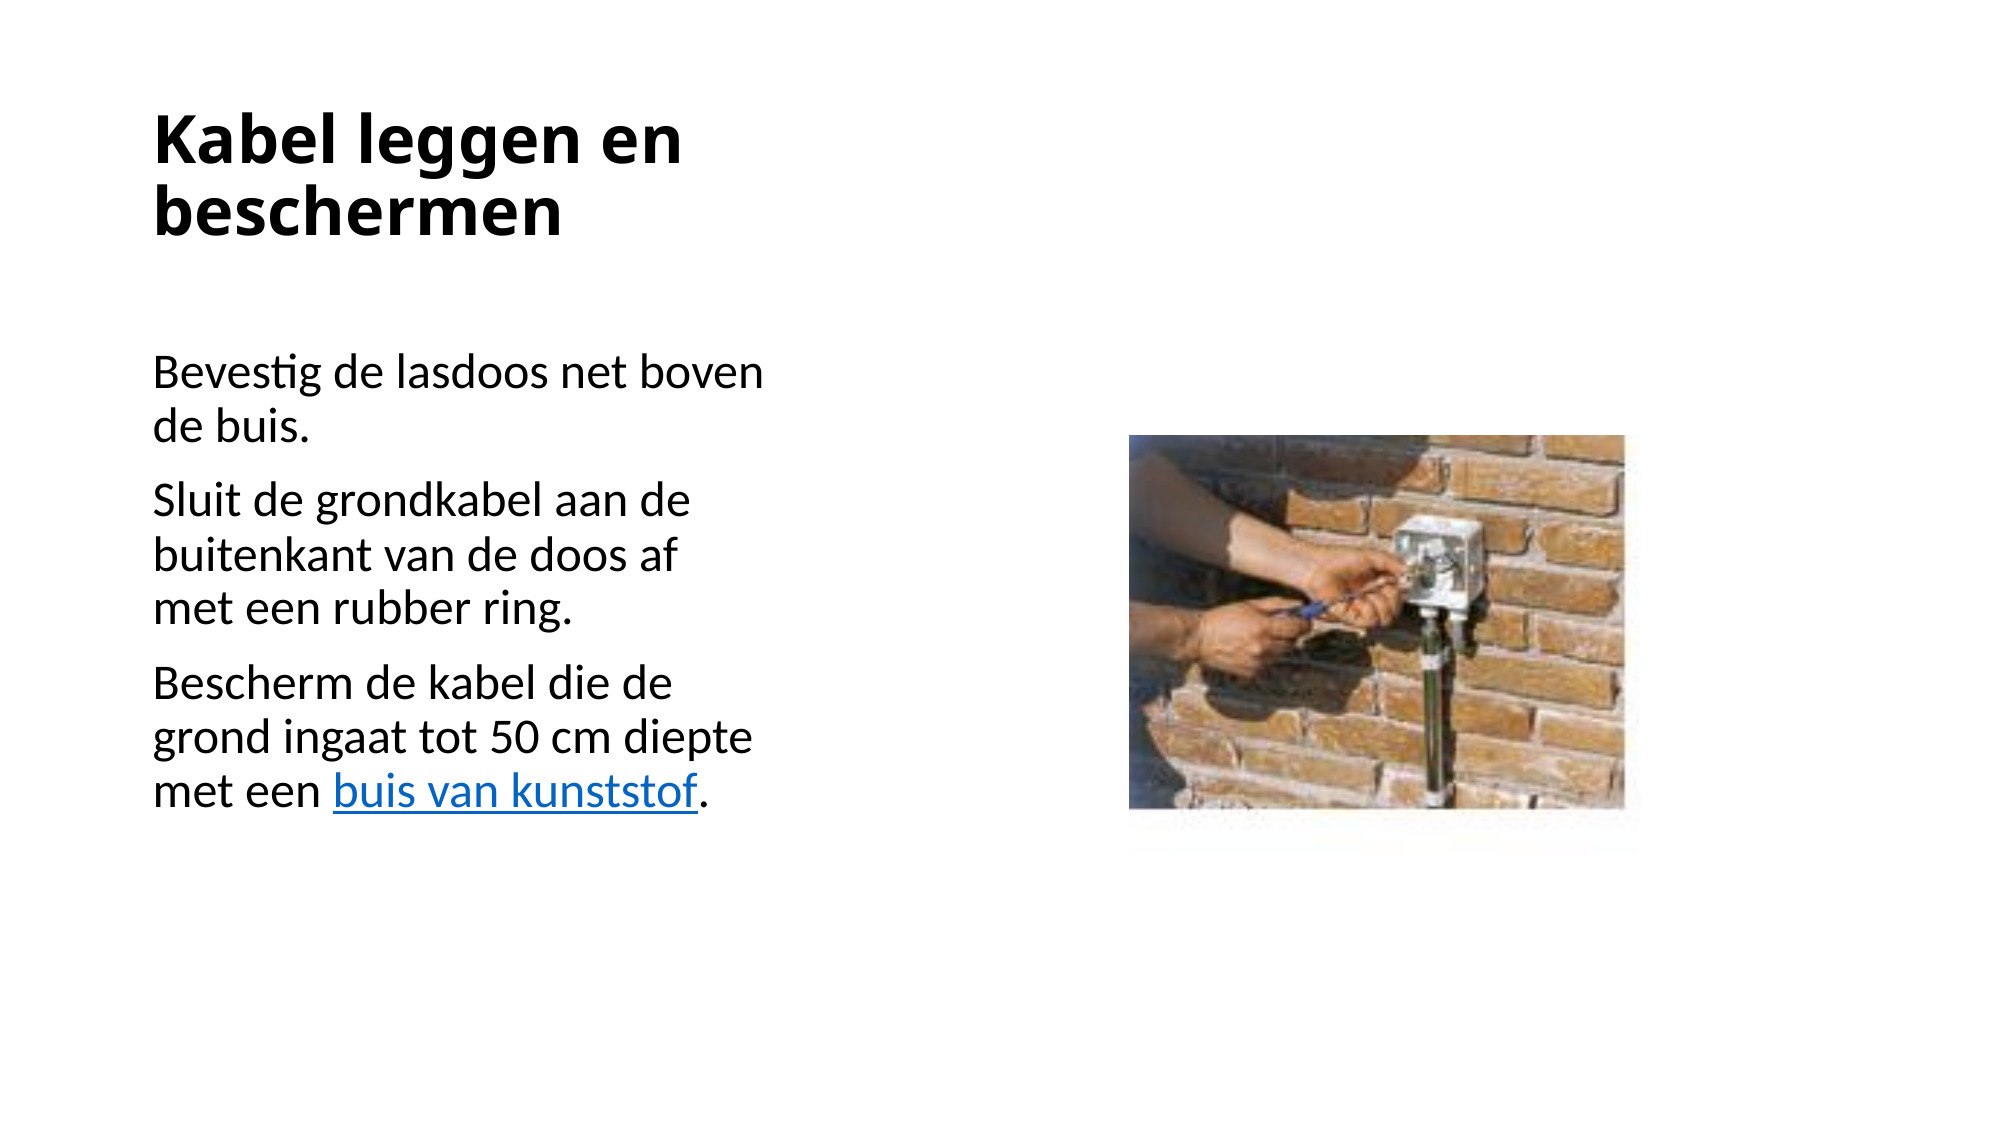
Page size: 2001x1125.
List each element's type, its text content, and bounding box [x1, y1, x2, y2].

title Kabel leggen en beschermen [137, 75, 783, 337]
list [1129, 435, 1974, 906]
list Bevestig de lasdoos net boven de buis. Sluit de grondkabel aan de buitenkant van de doos af met een rubber ring. Bescherm de kabel die de grond ingaat tot 50 cm diepte met een buis van kunststof. [137, 337, 783, 963]
